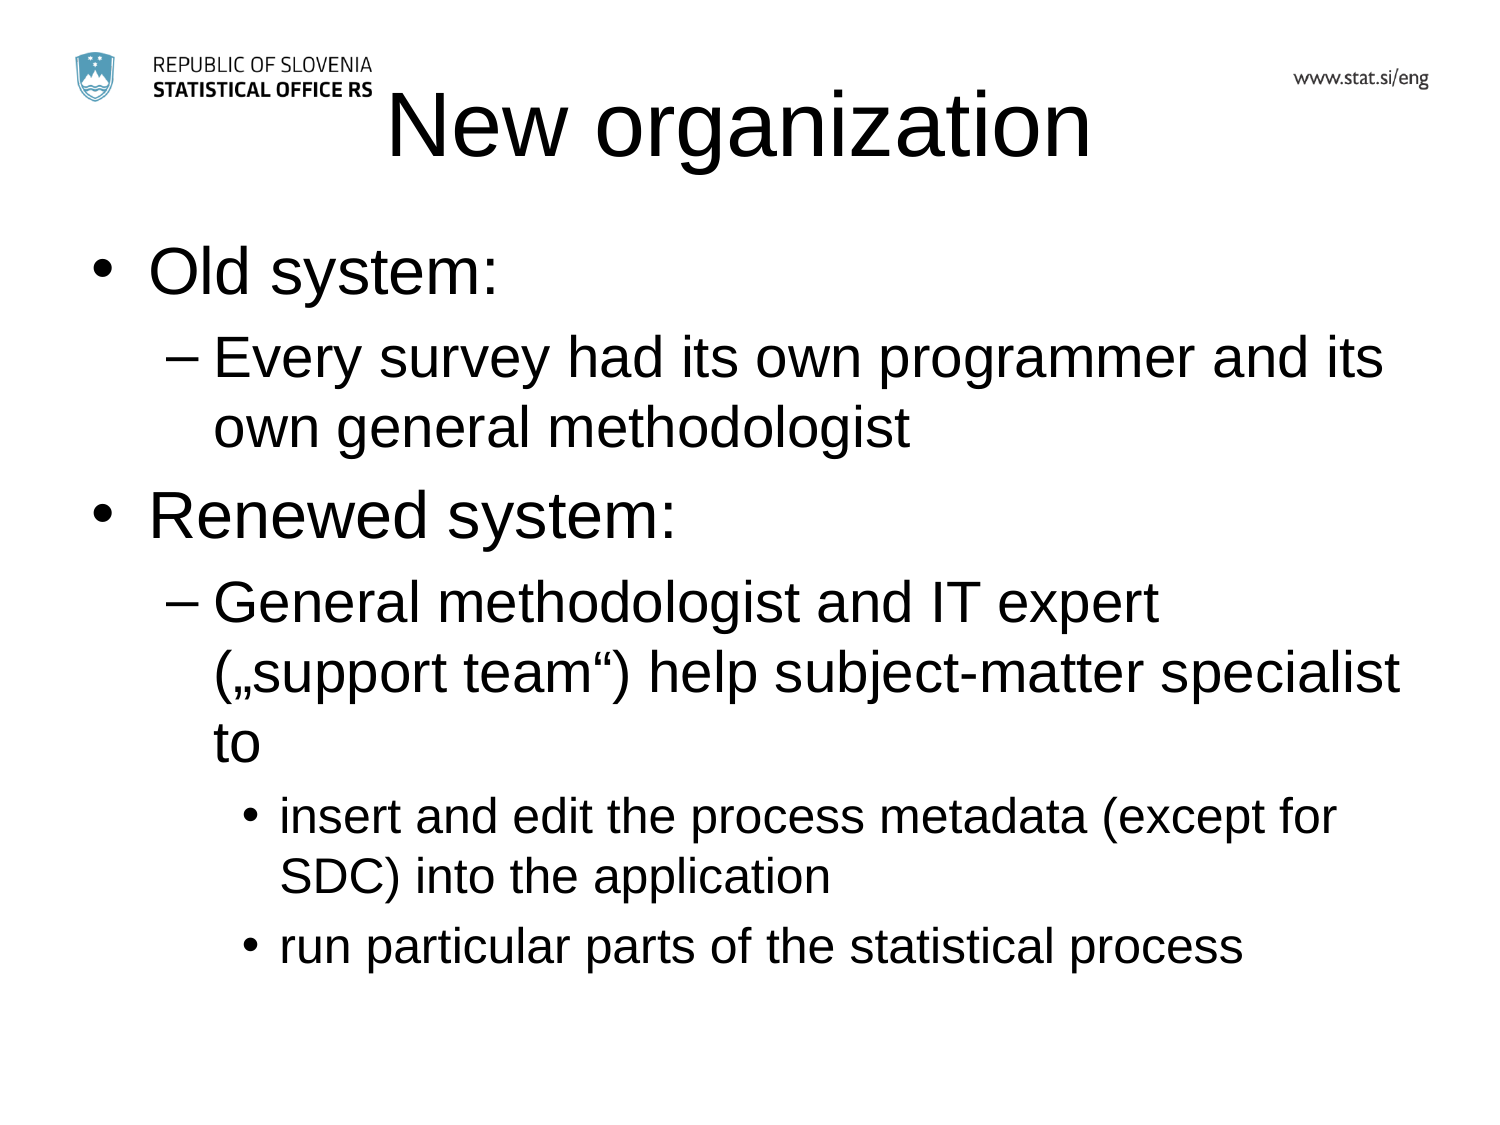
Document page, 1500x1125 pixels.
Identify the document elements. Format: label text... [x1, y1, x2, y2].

picture [1415, 62, 1436, 92]
list Old system: Every survey had its own programmer and its own general methodologist Renewed system: General methodologist and IT expert („support team“) help subject-matter specialist to insert and edit the process metadata (except for SDC) into the application run particular parts of the statistical process [76, 219, 1424, 1000]
title New organization [64, 19, 1415, 220]
